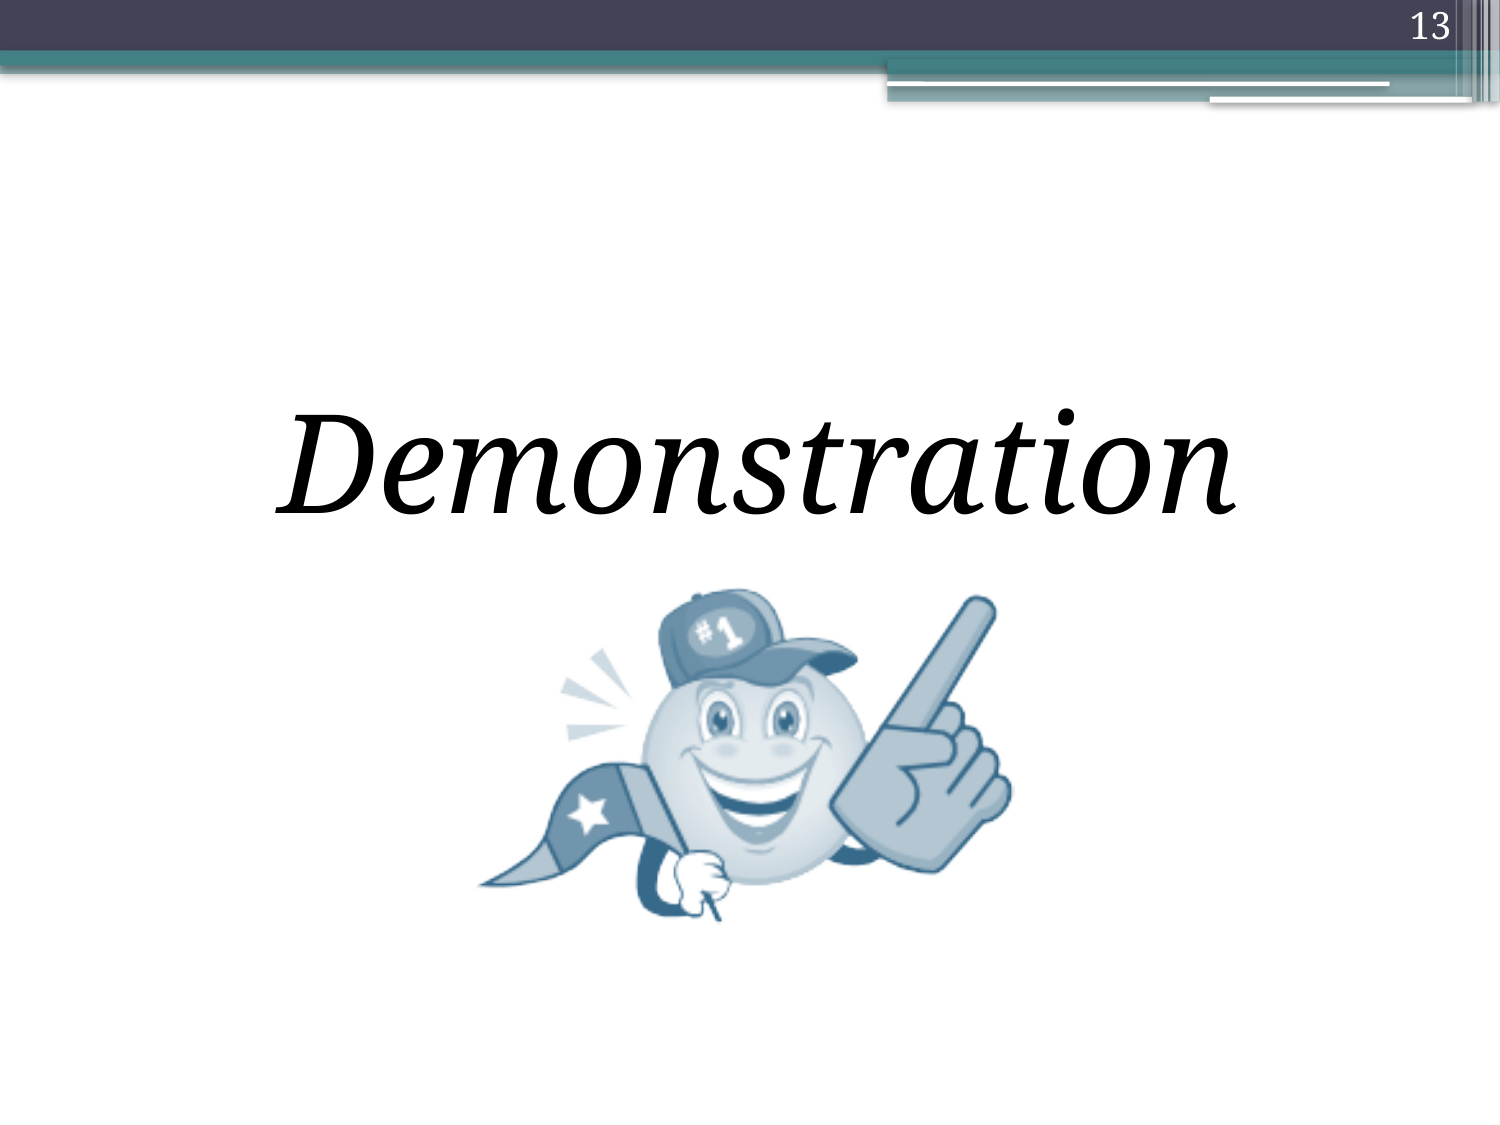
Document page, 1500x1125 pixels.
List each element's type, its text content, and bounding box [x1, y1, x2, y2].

picture [474, 587, 1016, 926]
slide_number 13 [1341, 0, 1466, 61]
list Demonstration [75, 368, 1425, 1079]
